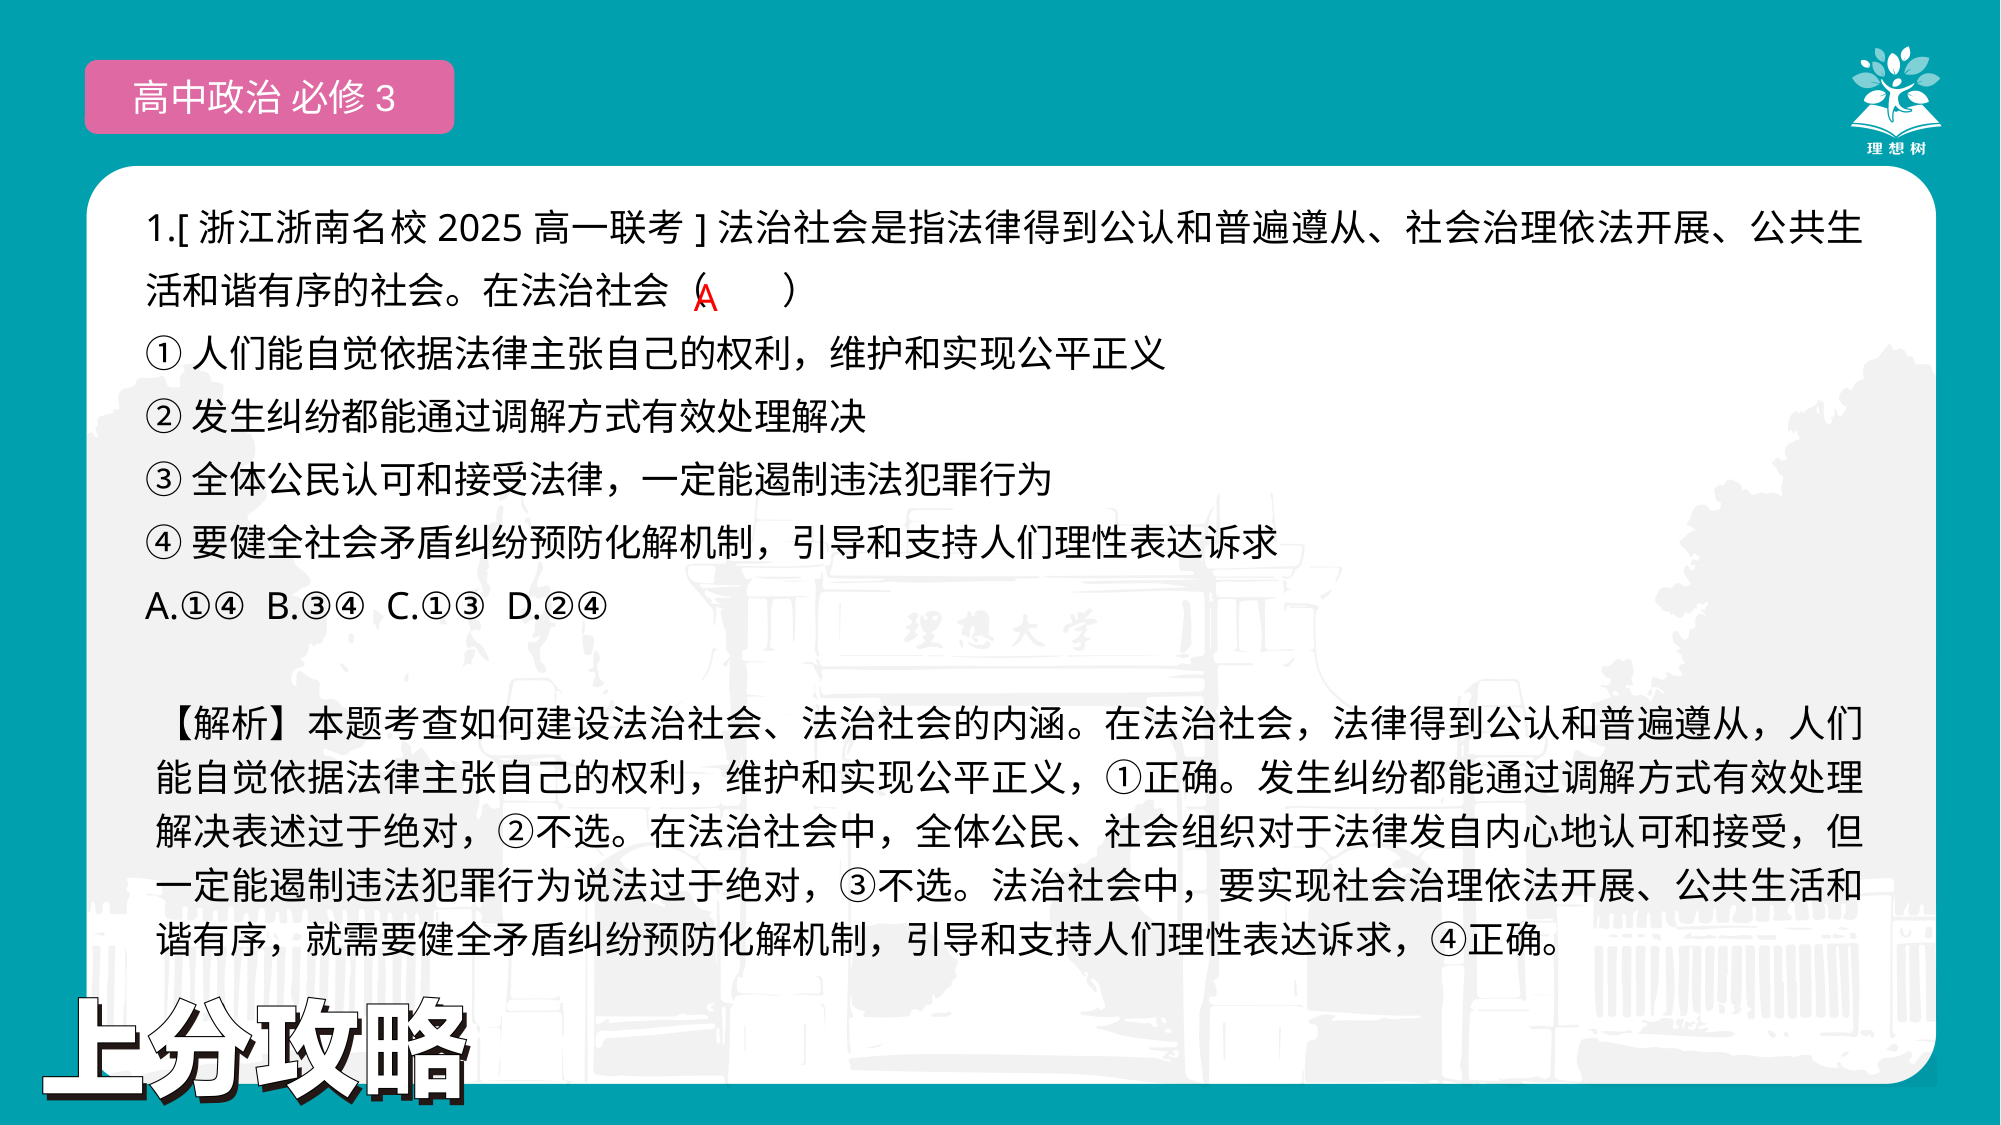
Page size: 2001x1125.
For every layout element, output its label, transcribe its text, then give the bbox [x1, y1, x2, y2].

text_box 1.[浙江浙南名校2025高一联考]法治社会是指法律得到公认和普遍遵从、社会治理依法开展、公共生活和谐有序的社会。在法治社会（ ） ①人们能自觉依据法律主张自己的权利，维护和实现公平正义 ②发生纠纷都能通过调解方式有效处理解决 ③全体公民认可和接受法律，一定能遏制违法犯罪行为 ④要健全社会矛盾纠纷预防化解机制，引导和支持人们理性表达诉求 A.①④ B.③④ C.①③ D.②④ [130, 178, 1880, 635]
picture [0, 0, 2001, 1125]
text_box A [669, 243, 786, 327]
text_box 高中政治 必修3 [83, 58, 456, 135]
text_box 【解析】本题考查如何建设法治社会、法治社会的内涵。在法治社会，法律得到公认和普遍遵从，人们能自觉依据法律主张自己的权利，维护和实现公平正义，①正确。发生纠纷都能通过调解方式有效处理解决表述过于绝对，②不选。在法治社会中，全体公民、社会组织对于法律发自内心地认可和接受，但一定能遏制违法犯罪行为说法过于绝对，③不选。法治社会中，要实现社会治理依法开展、公共生活和谐有序，就需要健全矛盾纠纷预防化解机制，引导和支持人们理性表达诉求，④正确。 [140, 683, 1880, 969]
